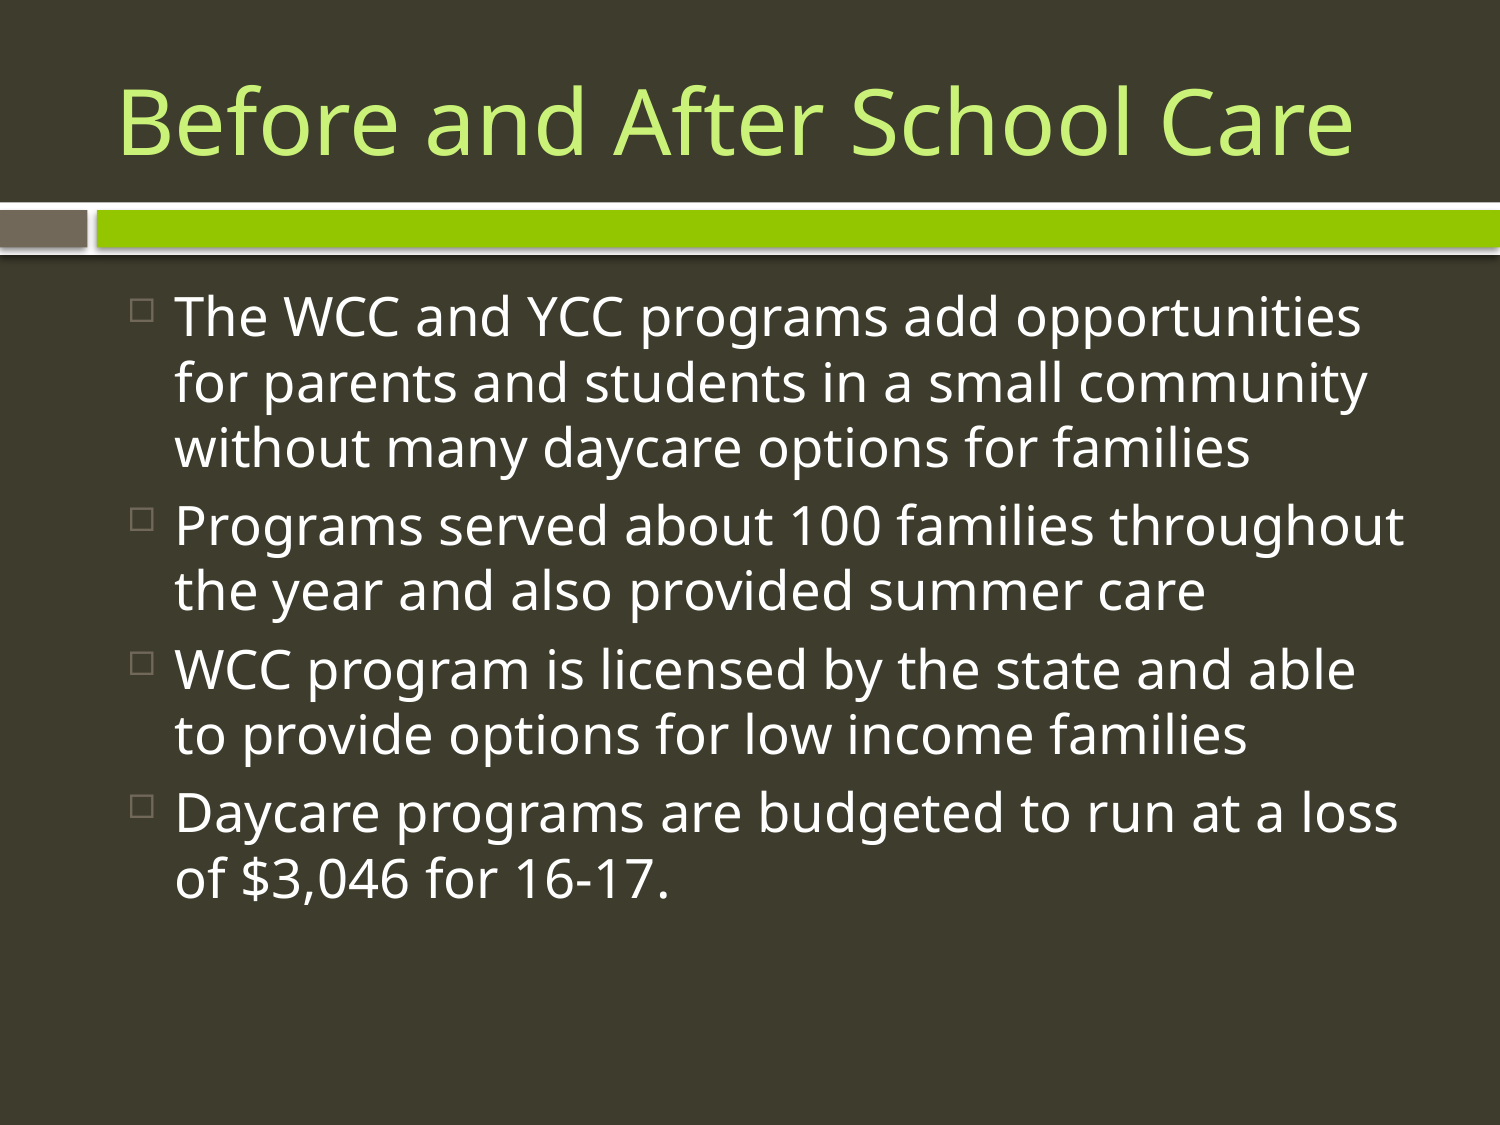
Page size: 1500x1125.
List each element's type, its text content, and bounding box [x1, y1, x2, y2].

title Before and After School Care [100, 37, 1438, 200]
list The WCC and YCC programs add opportunities for parents and students in a small community without many daycare options for families Programs served about 100 families throughout the year and also provided summer care WCC program is licensed by the state and able to provide options for low income families Daycare programs are budgeted to run at a loss of $3,046 for 16-17. [112, 275, 1438, 1038]
